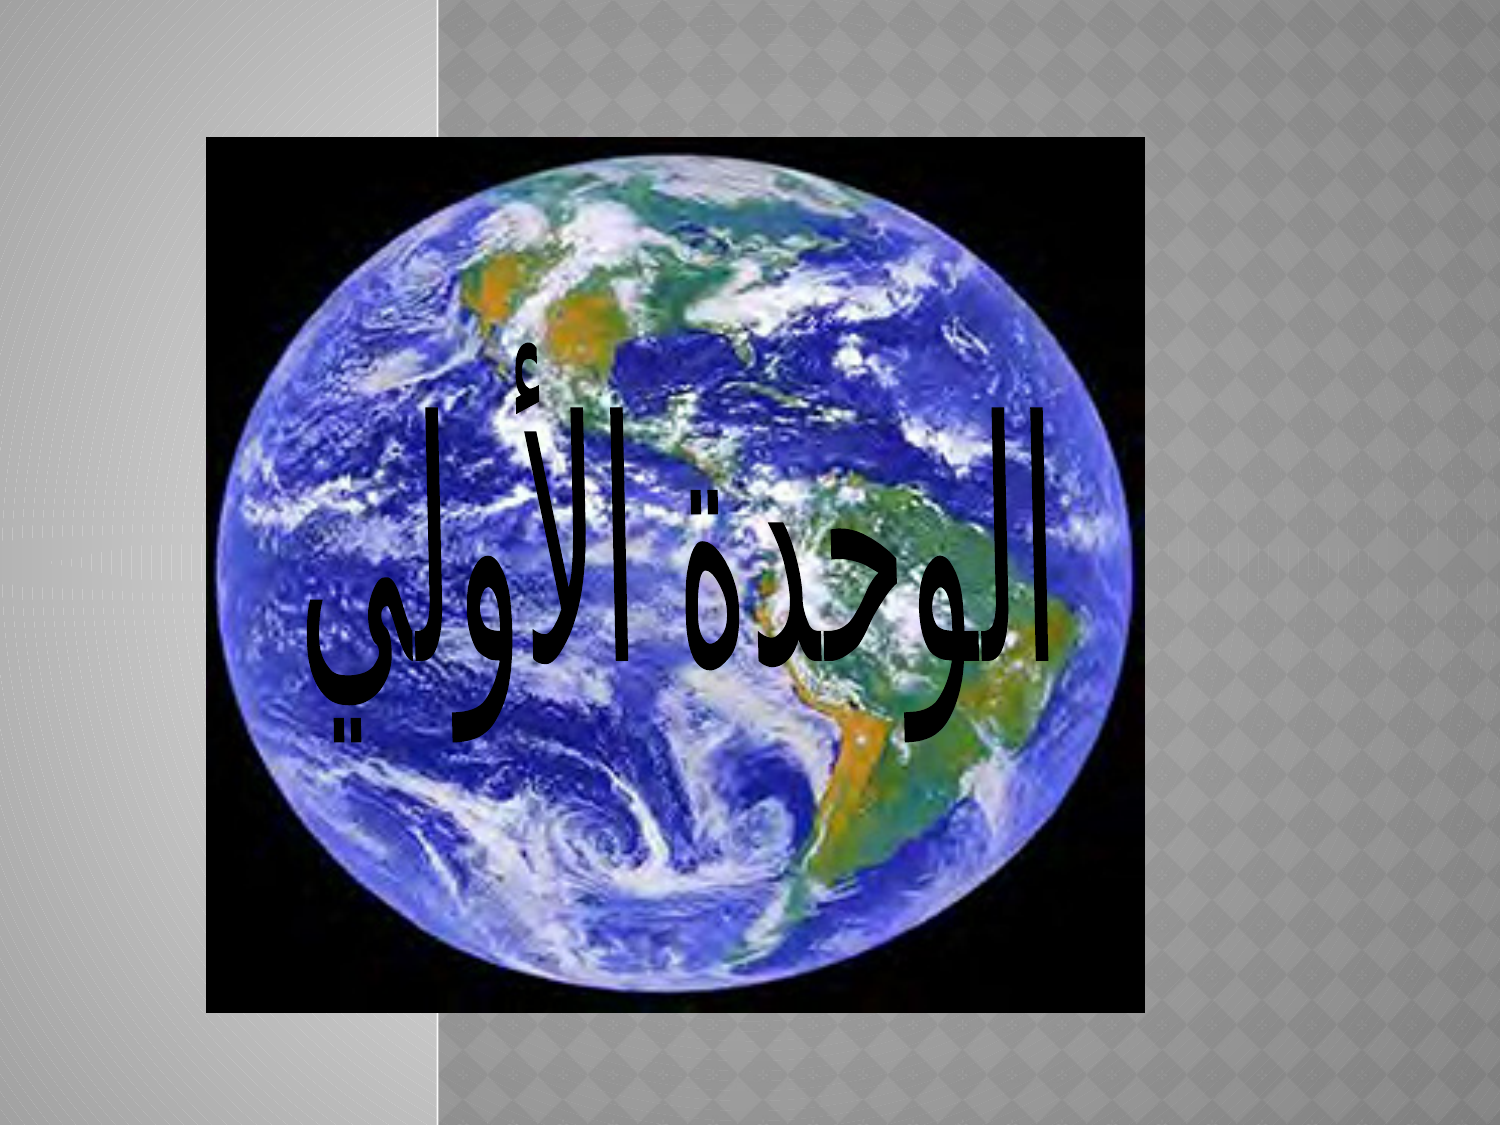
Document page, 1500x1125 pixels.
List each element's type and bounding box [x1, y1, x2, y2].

picture [206, 136, 1145, 1013]
